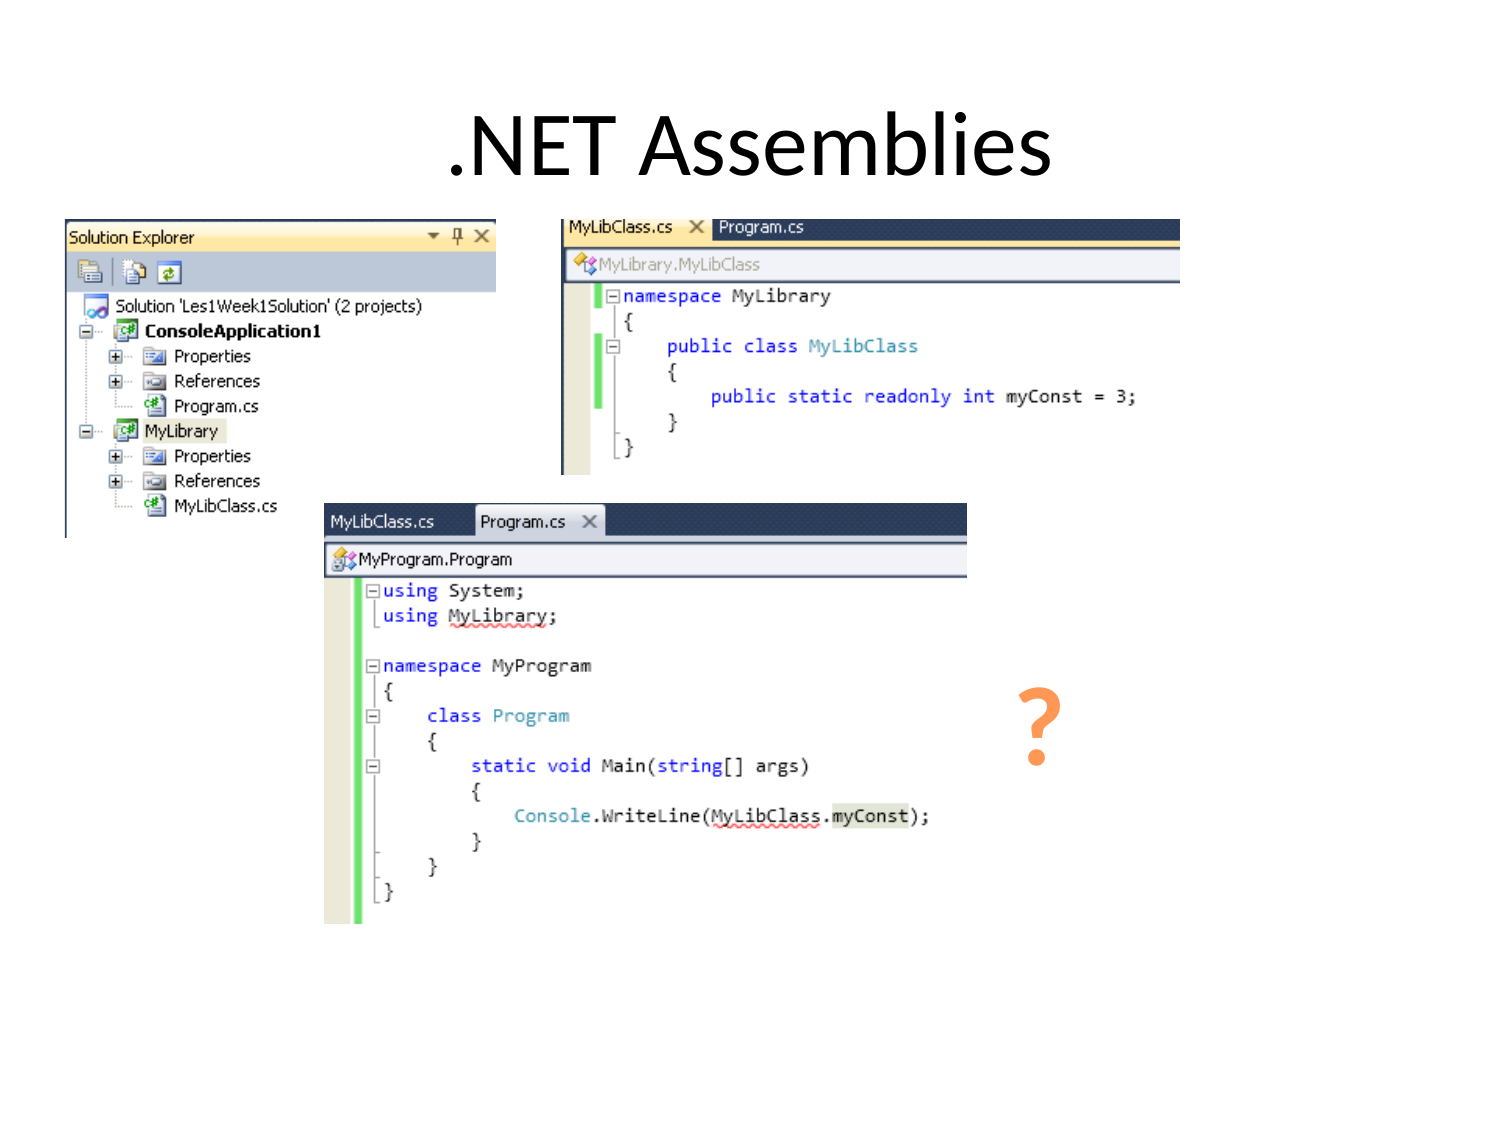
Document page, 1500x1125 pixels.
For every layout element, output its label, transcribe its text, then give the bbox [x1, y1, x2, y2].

title .NET Assemblies [75, 45, 1425, 233]
picture [324, 503, 968, 924]
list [64, 219, 497, 538]
text_box ? [998, 645, 1081, 796]
picture [560, 219, 1180, 475]
